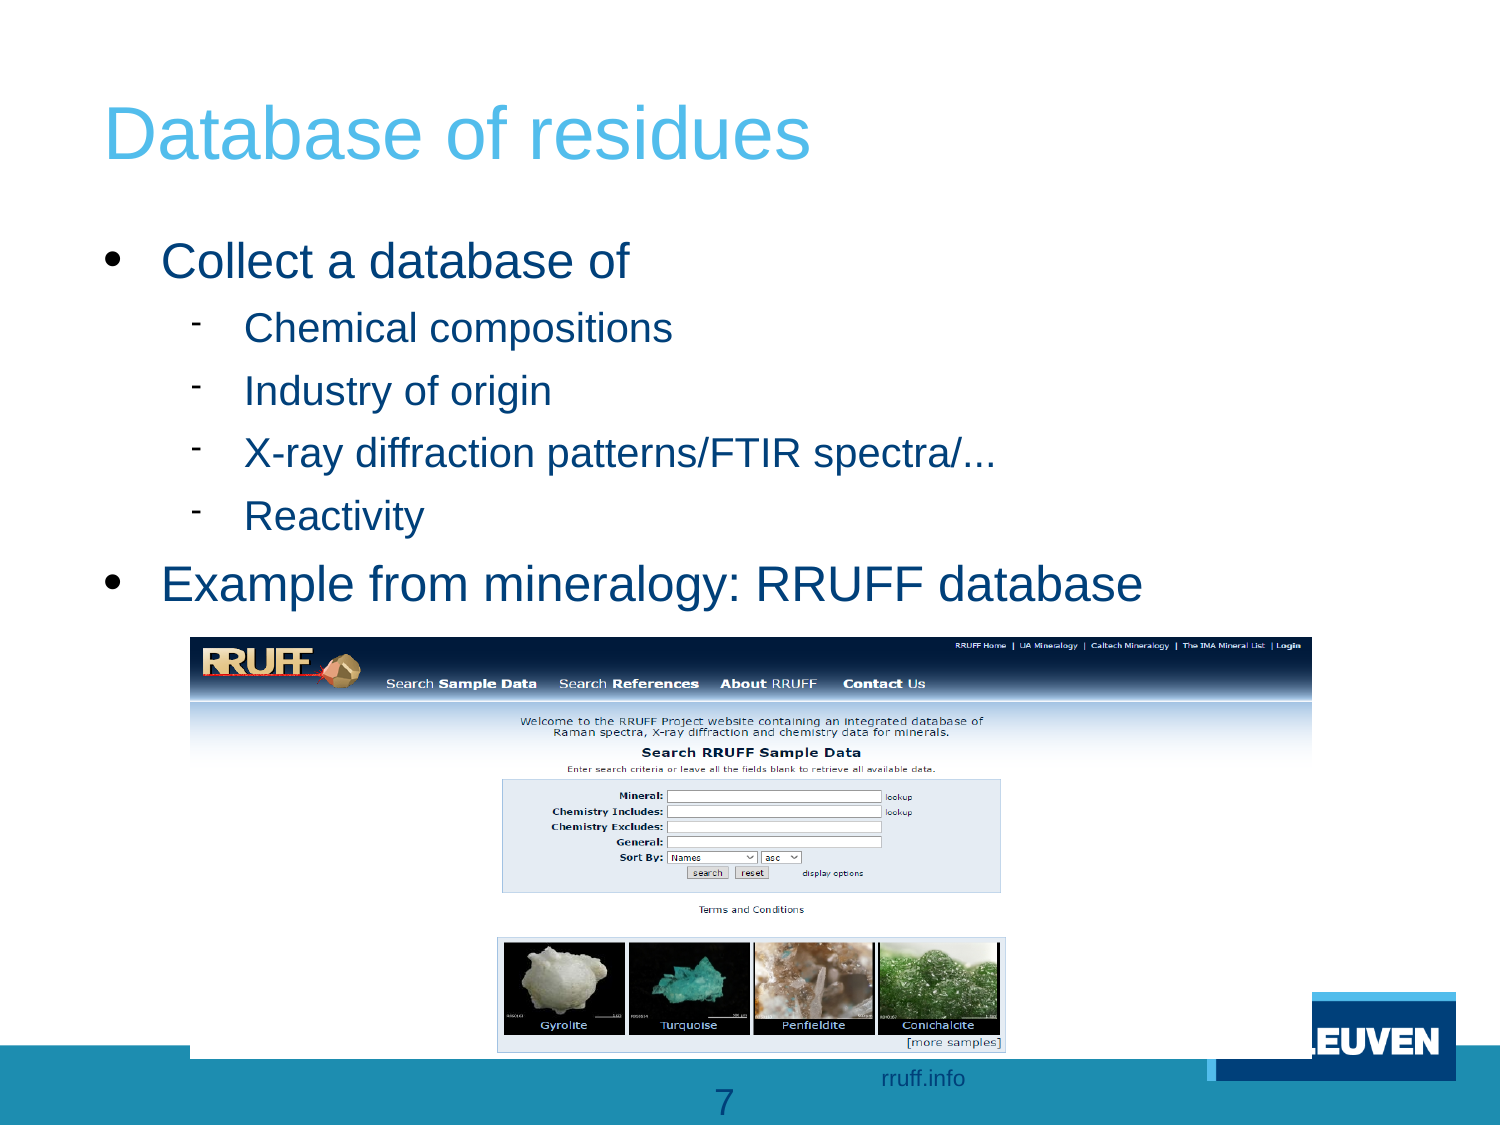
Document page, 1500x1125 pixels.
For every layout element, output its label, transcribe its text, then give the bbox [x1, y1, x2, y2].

text_box Database of residues [88, 76, 1456, 221]
text_box rruff.info [784, 1059, 1063, 1099]
picture [190, 637, 1456, 1081]
text_box Collect a database of Chemical compositions Industry of origin X-ray diffraction patterns/FTIR spectra/... Reactivity Example from mineralogy: RRUFF database [88, 221, 1456, 948]
text_box 7 [596, 1070, 750, 1118]
